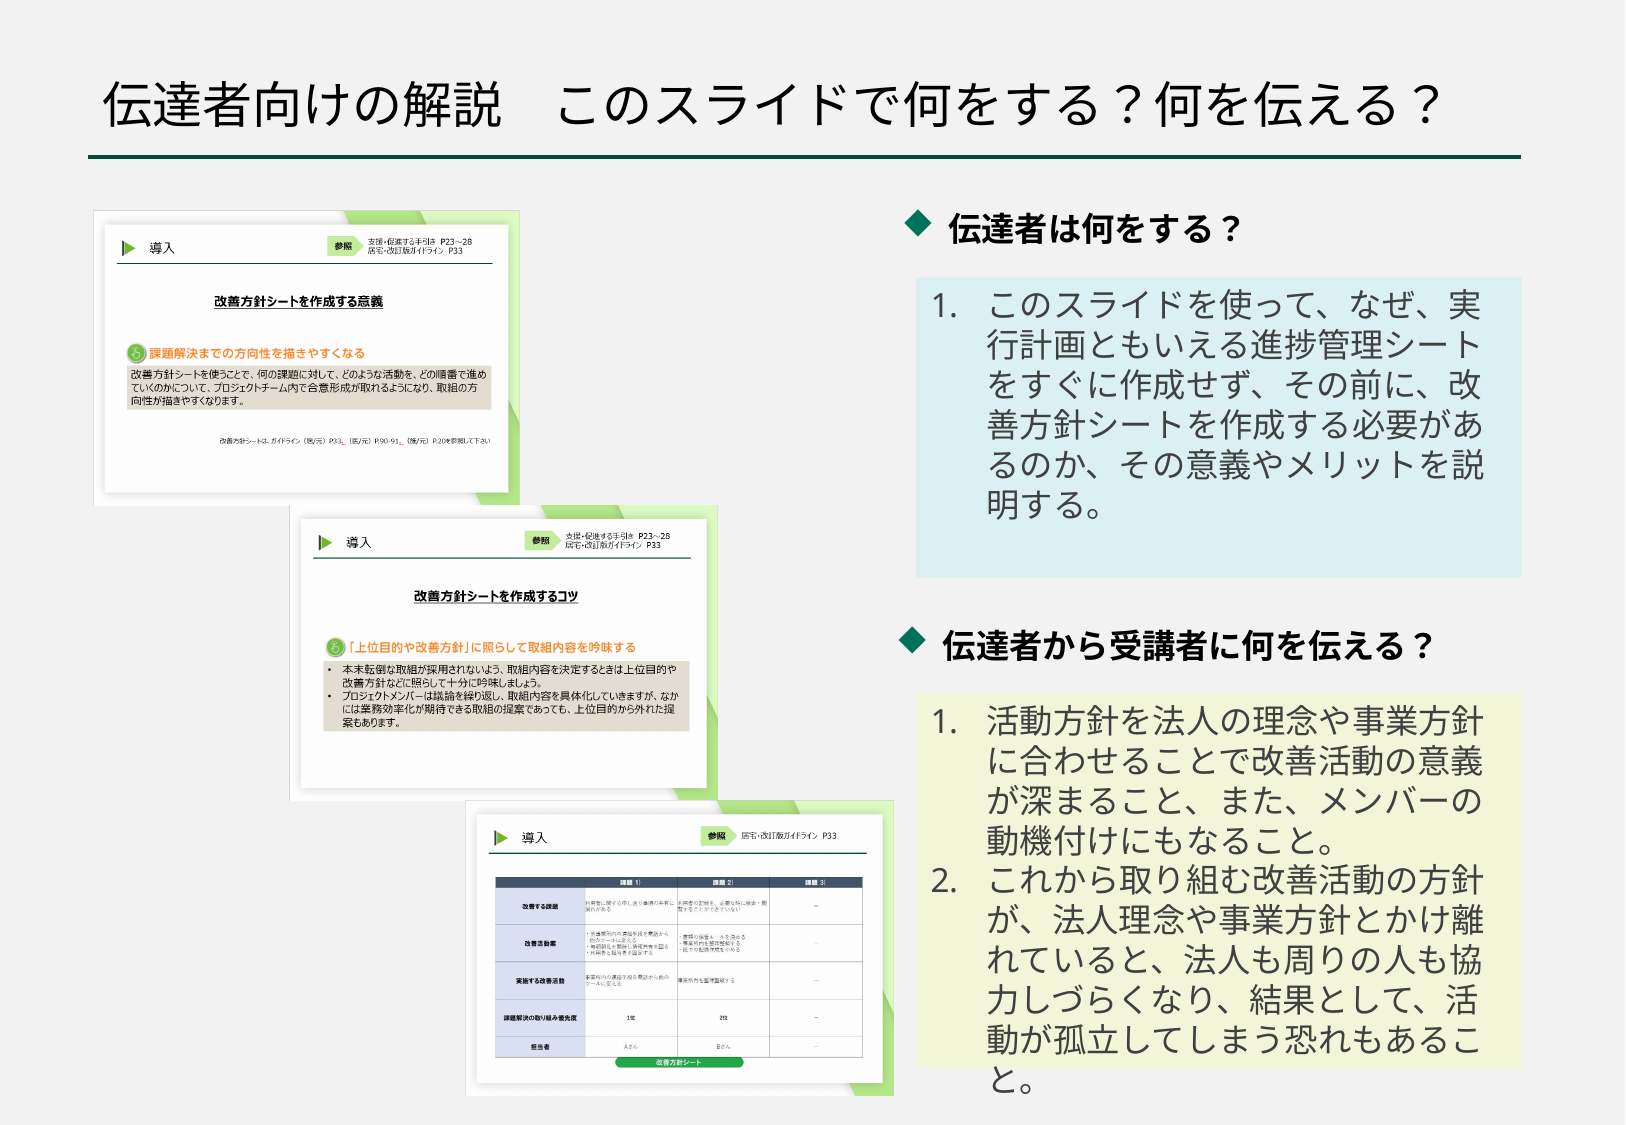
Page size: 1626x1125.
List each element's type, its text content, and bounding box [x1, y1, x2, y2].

list このスライドを使って、なぜ、実行計画ともいえる進捗管理シートをすぐに作成せず、その前に、改善方針シートを作成する必要があるのか、その意義やメリットを説明する。 [915, 277, 1522, 578]
picture [93, 209, 894, 1096]
list 活動方針を法人の理念や事業方針に合わせることで改善活動の意義が深まること、また、メンバーの動機付けにもなること。 これから取り組む改善活動の方針が、法人理念や事業方針とかけ離れていると、法人も周りの人も協力しづらくなり、結果として、活動が孤立してしまう恐れもあること。 [915, 692, 1522, 1069]
